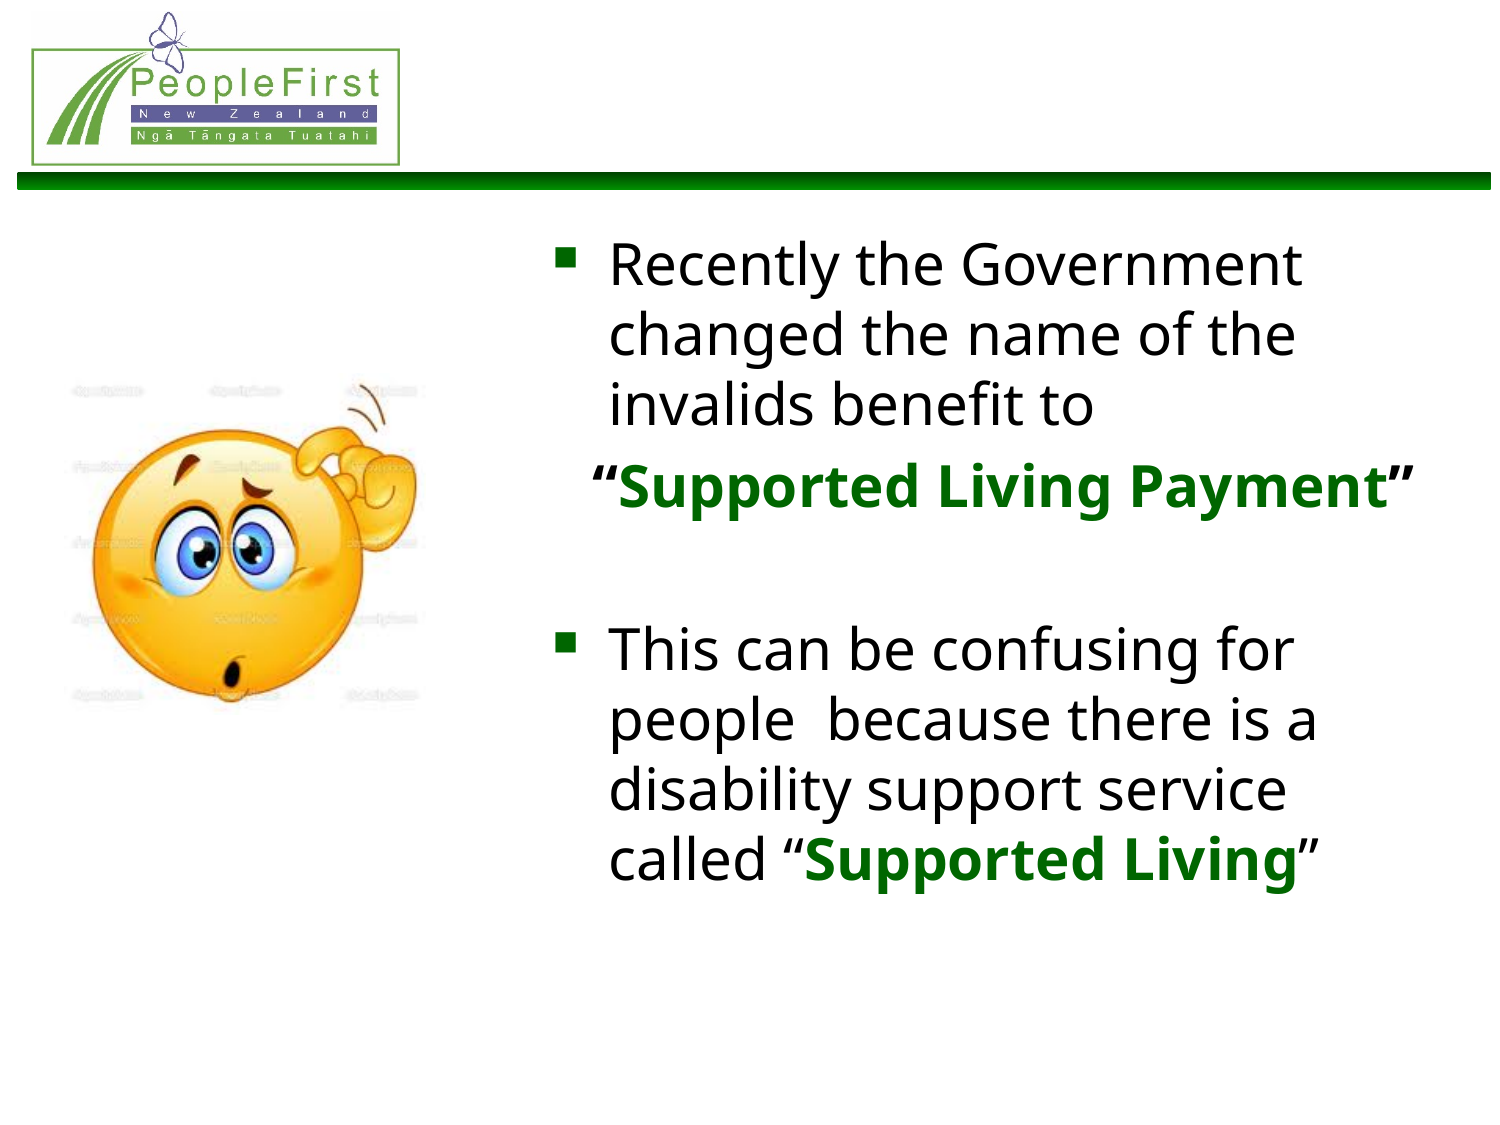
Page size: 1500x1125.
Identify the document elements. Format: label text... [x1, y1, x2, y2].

list Recently the Government changed the name of the invalids benefit to “Supported Living Payment” This can be confusing for people because there is a disability support service called “Supported Living” [537, 220, 1469, 1006]
picture [31, 11, 400, 166]
picture [64, 373, 426, 715]
